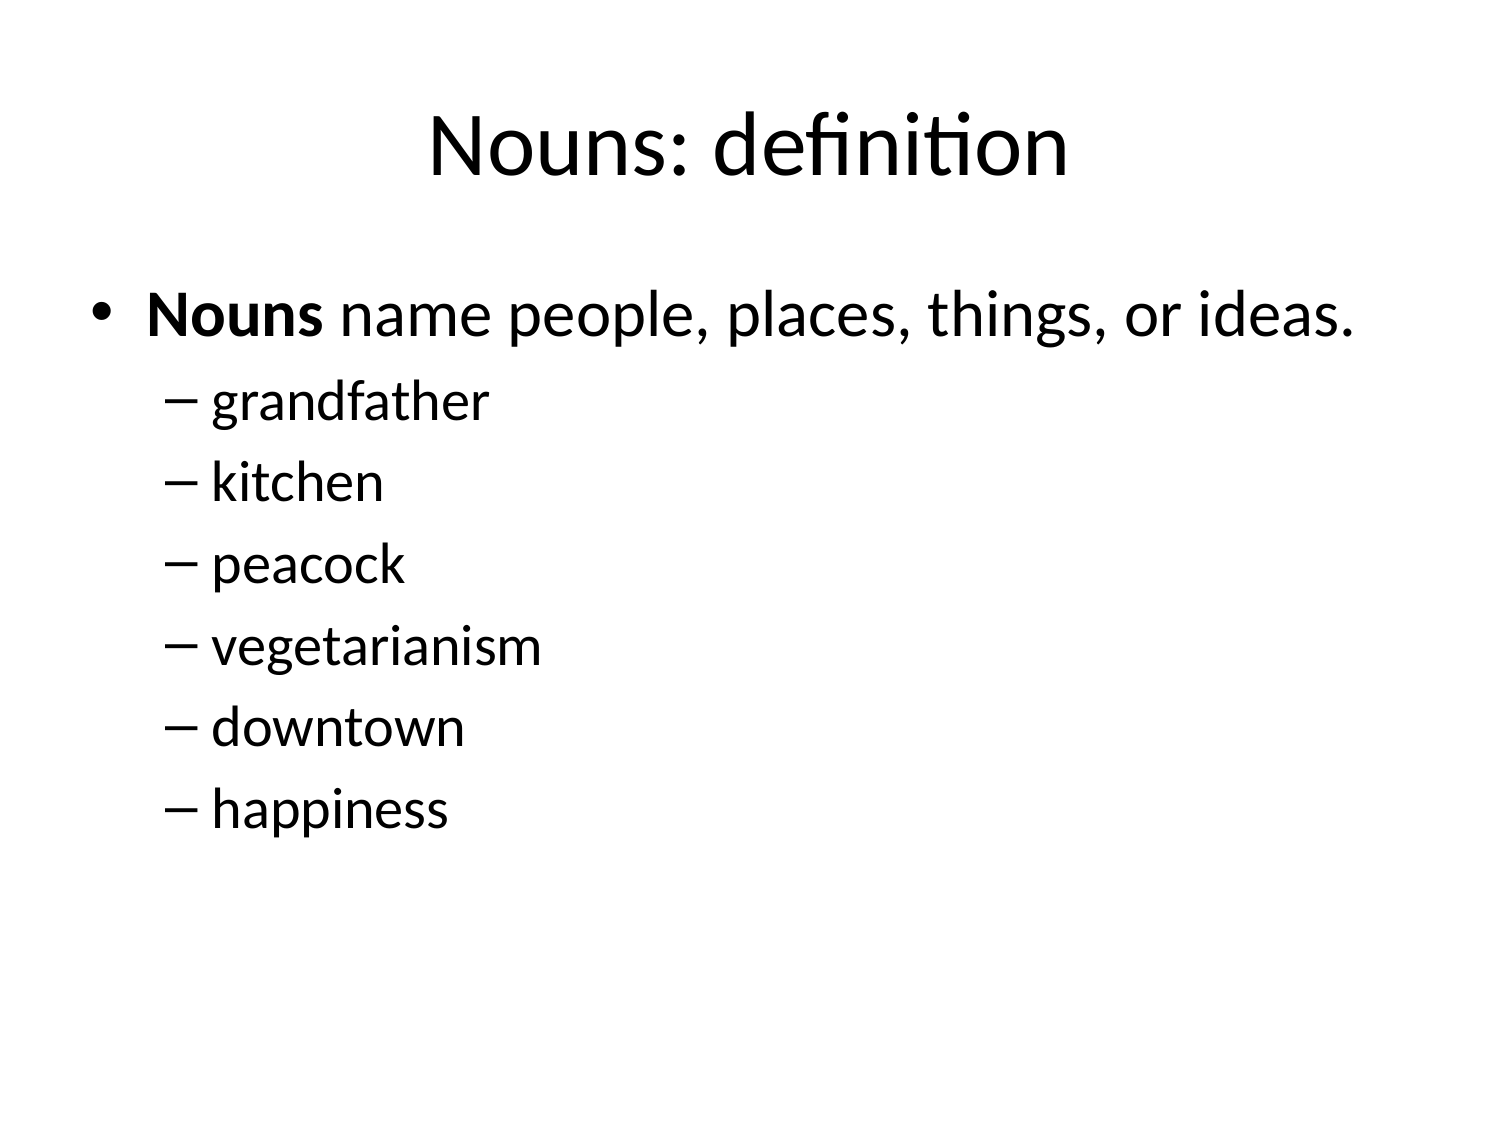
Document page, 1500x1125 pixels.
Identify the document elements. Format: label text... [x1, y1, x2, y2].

list Nouns name people, places, things, or ideas. grandfather kitchen peacock vegetarianism downtown happiness [75, 262, 1425, 1005]
title Nouns: definition [75, 45, 1425, 233]
